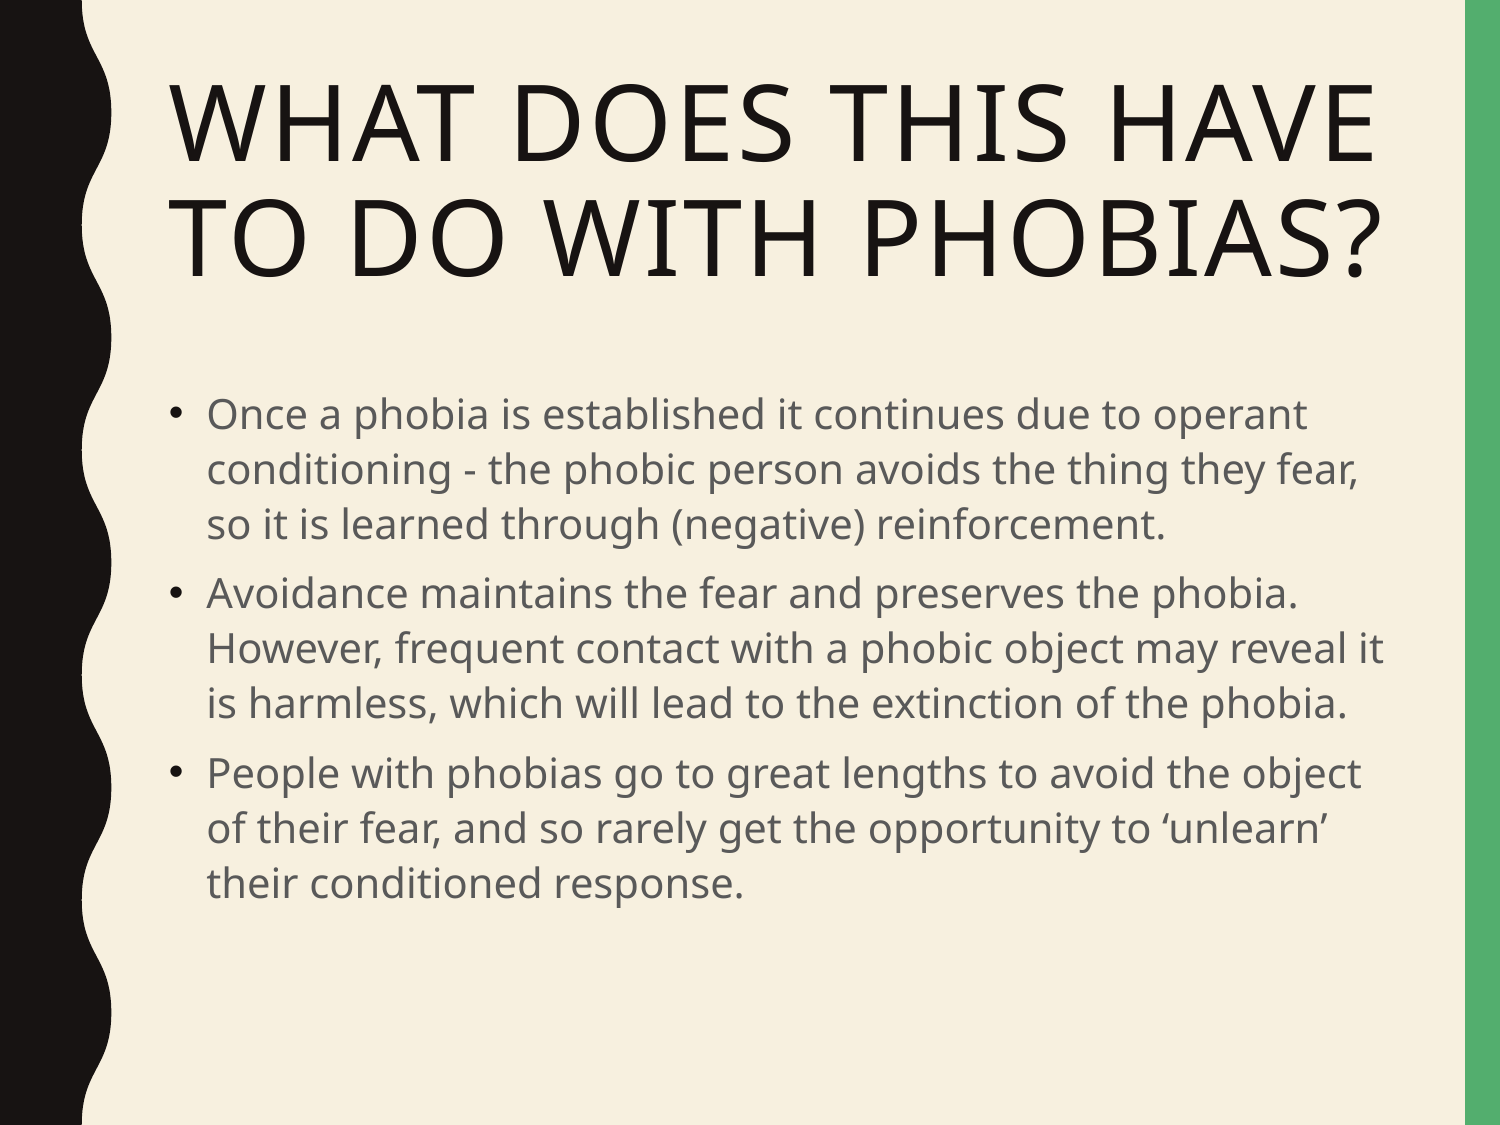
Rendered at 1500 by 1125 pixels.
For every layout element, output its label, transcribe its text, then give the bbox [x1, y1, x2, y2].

title What does this have to do with phobias? [154, 62, 1407, 308]
list Once a phobia is established it continues due to operant conditioning - the phobic person avoids the thing they fear, so it is learned through (negative) reinforcement. Avoidance maintains the fear and preserves the phobia. However, frequent contact with a phobic object may reveal it is harmless, which will lead to the extinction of the phobia. People with phobias go to great lengths to avoid the object of their fear, and so rarely get the opportunity to ‘unlearn’ their conditioned response. [154, 375, 1407, 965]
